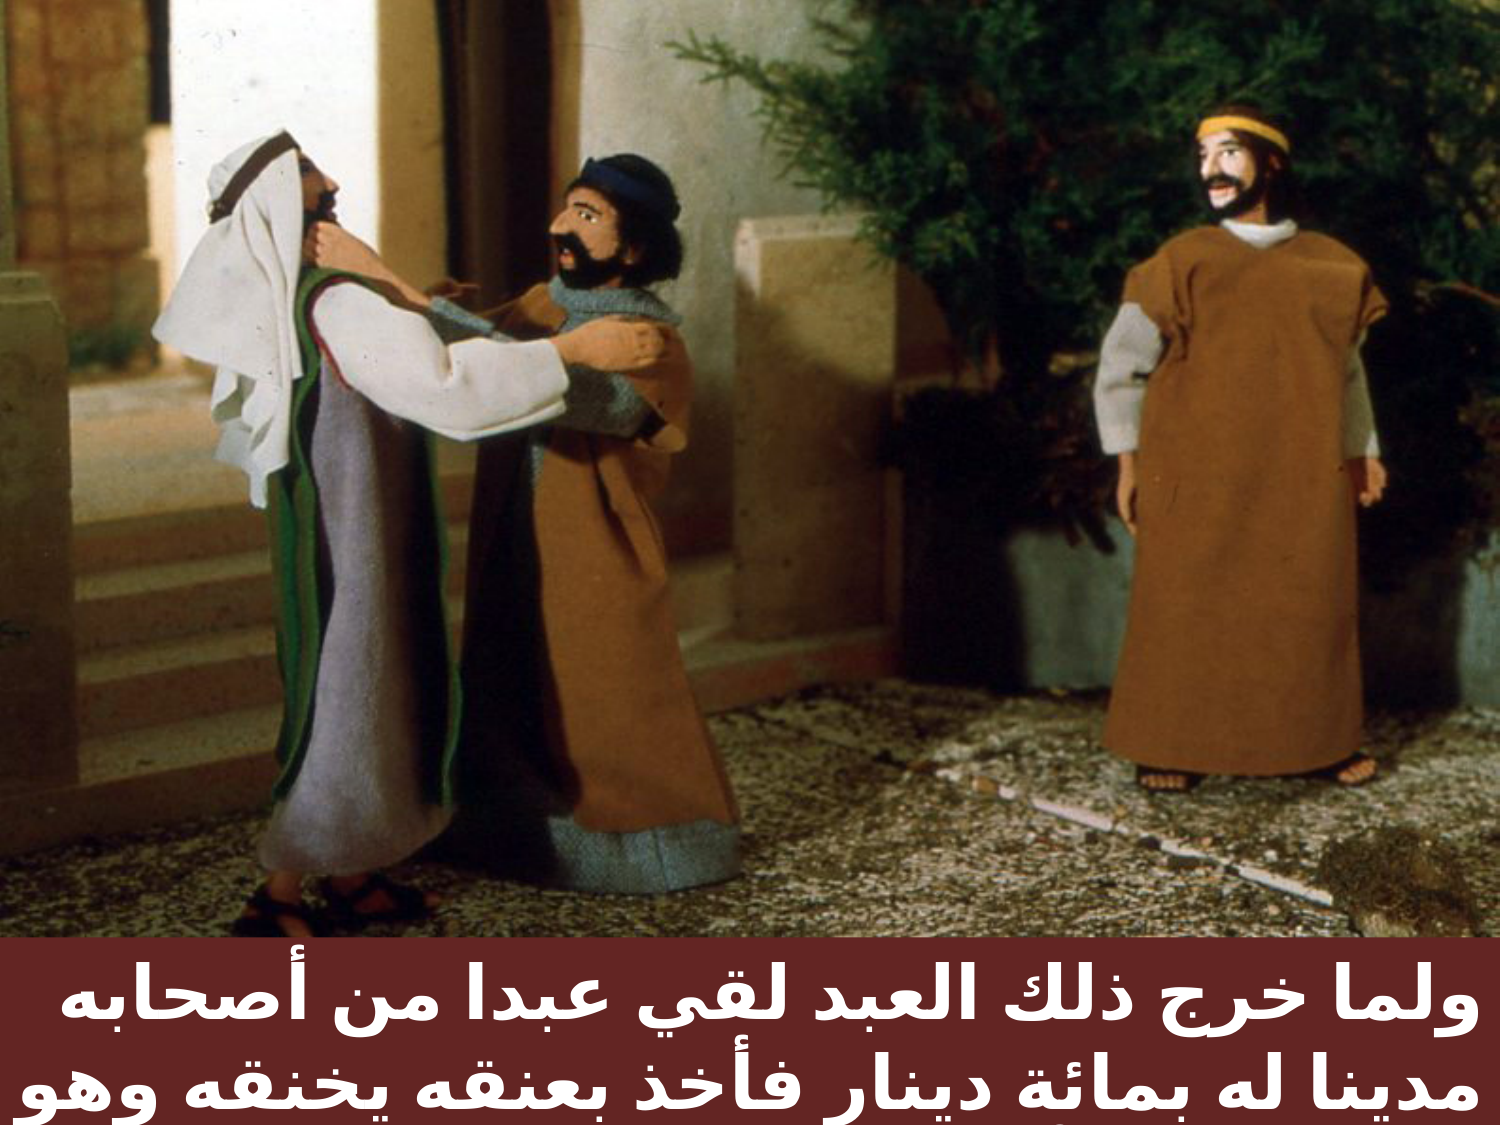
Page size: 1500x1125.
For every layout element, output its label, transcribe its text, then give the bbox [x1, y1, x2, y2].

text_box ولما خرج ذلك العبد لقي عبدا من أصحابه مدينا له بمائة دينار فأخذ بعنقه يخنقه وهو يقول له : ” أد ما عليك ” [0, 946, 1500, 1125]
picture [0, 0, 1500, 938]
